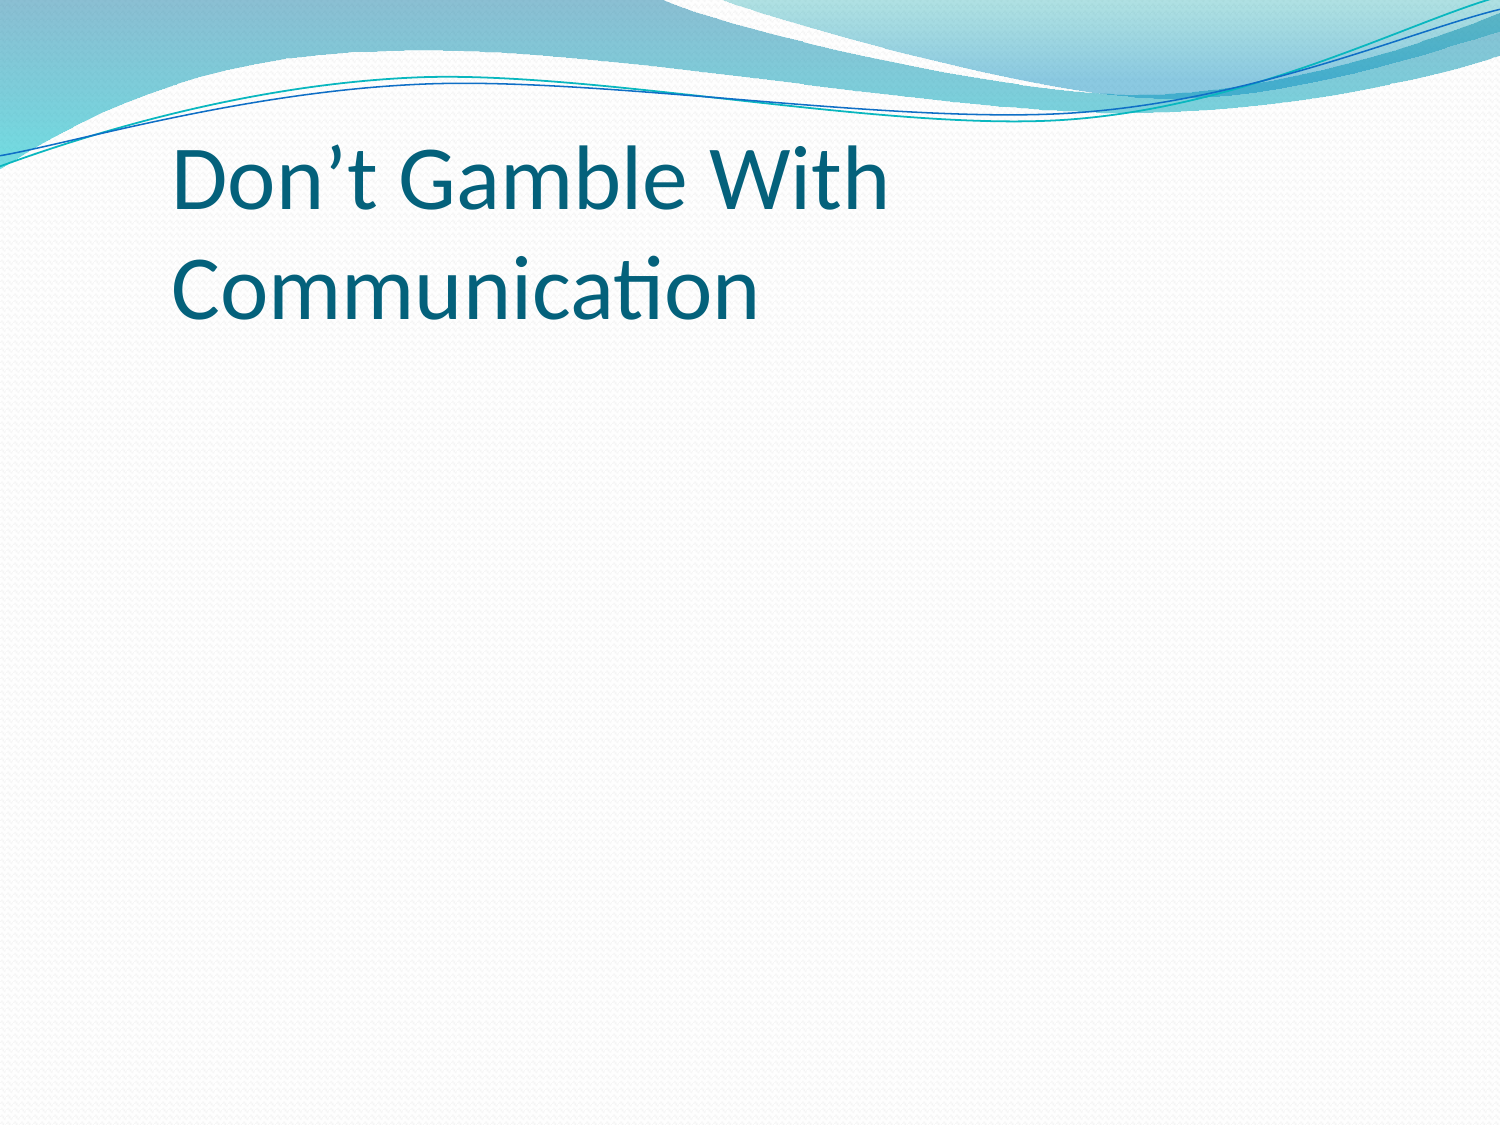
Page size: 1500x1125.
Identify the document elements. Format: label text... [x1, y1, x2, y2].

title Don’t Gamble With Communication [171, 78, 1270, 338]
